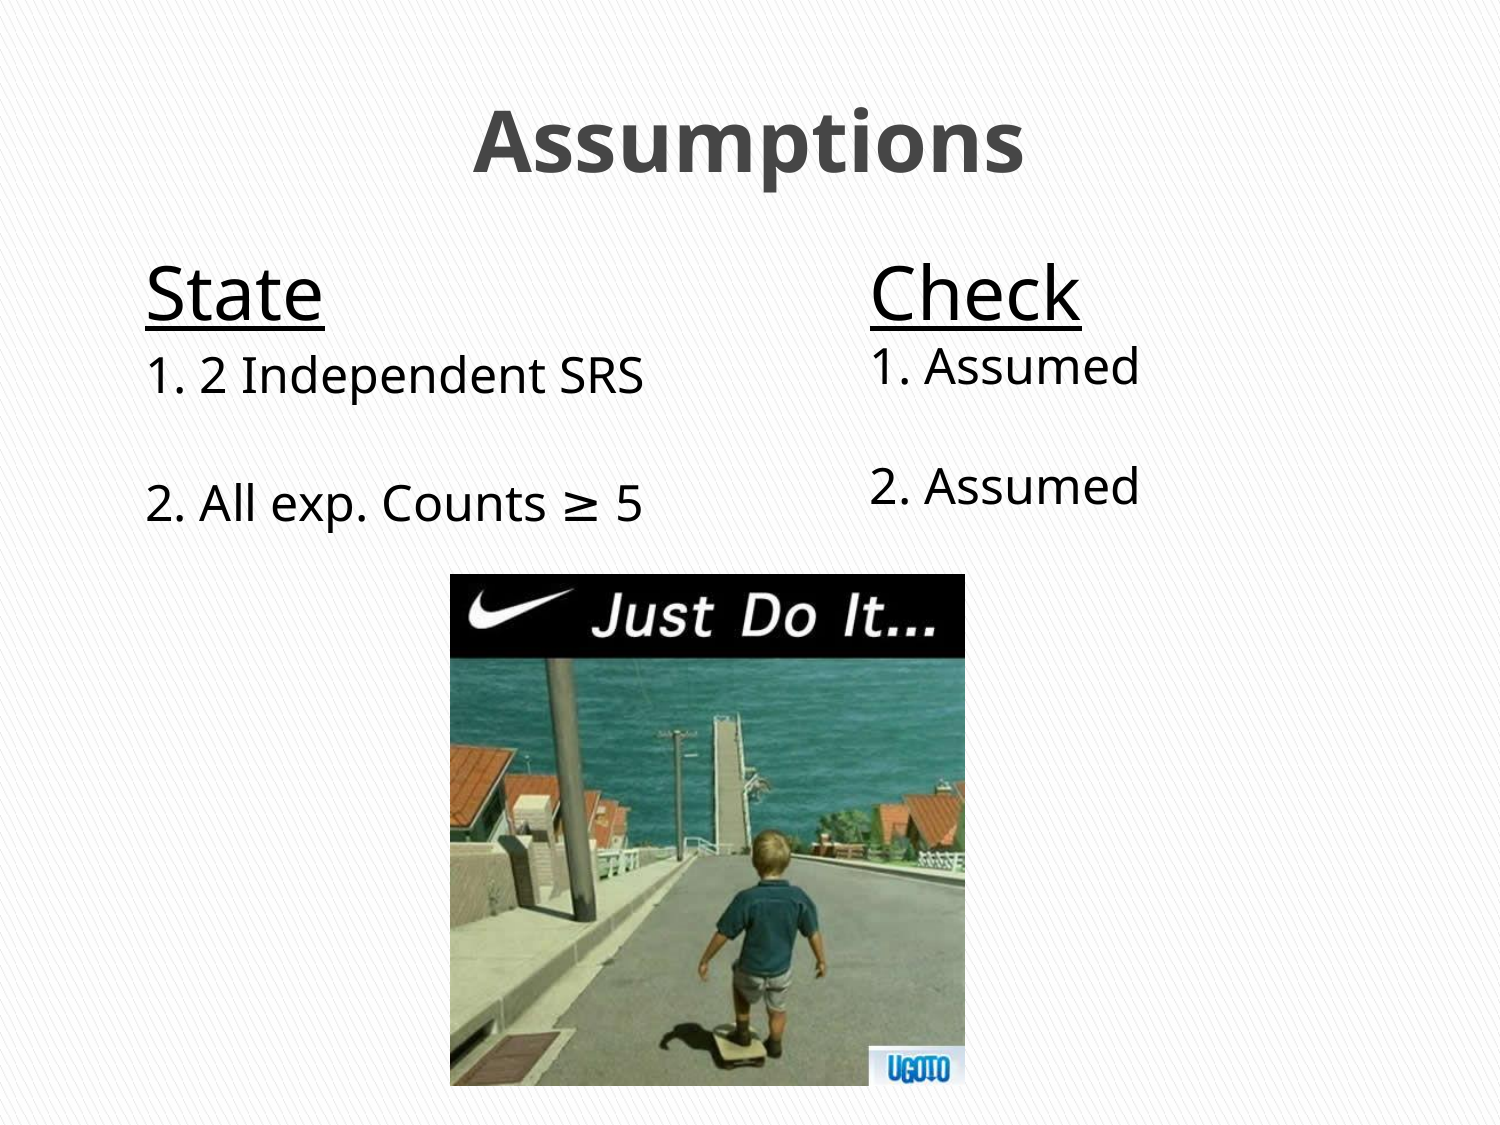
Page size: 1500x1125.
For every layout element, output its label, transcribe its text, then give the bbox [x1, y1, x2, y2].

list State 1. 2 Independent SRS 2. All exp. Counts ≥ 5 [112, 237, 776, 885]
title Assumptions [75, 44, 1425, 233]
picture [449, 574, 965, 1087]
list Check 1. Assumed 2. Assumed [836, 237, 1500, 885]
